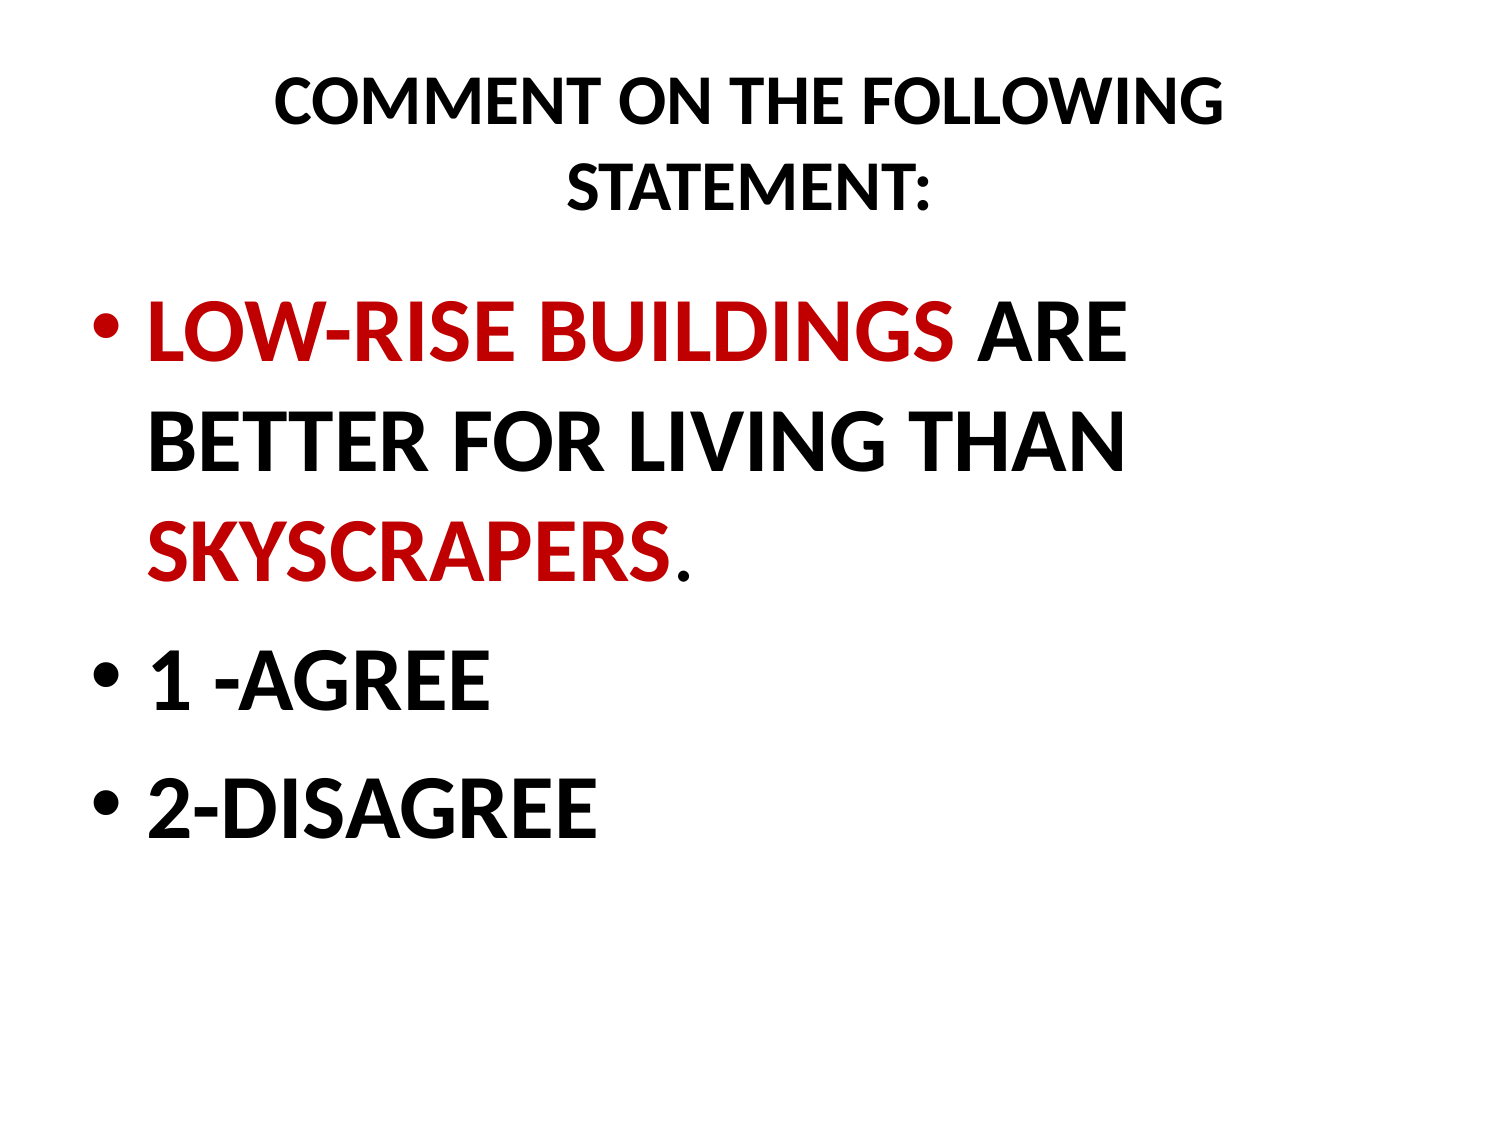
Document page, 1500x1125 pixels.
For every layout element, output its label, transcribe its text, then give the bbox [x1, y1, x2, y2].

list LOW-RISE BUILDINGS ARE BETTER FOR LIVING THAN SKYSCRAPERS. 1 -AGREE 2-DISAGREE [75, 262, 1425, 1005]
title COMMENT ON THE FOLLOWING STATEMENT: [75, 45, 1425, 233]
